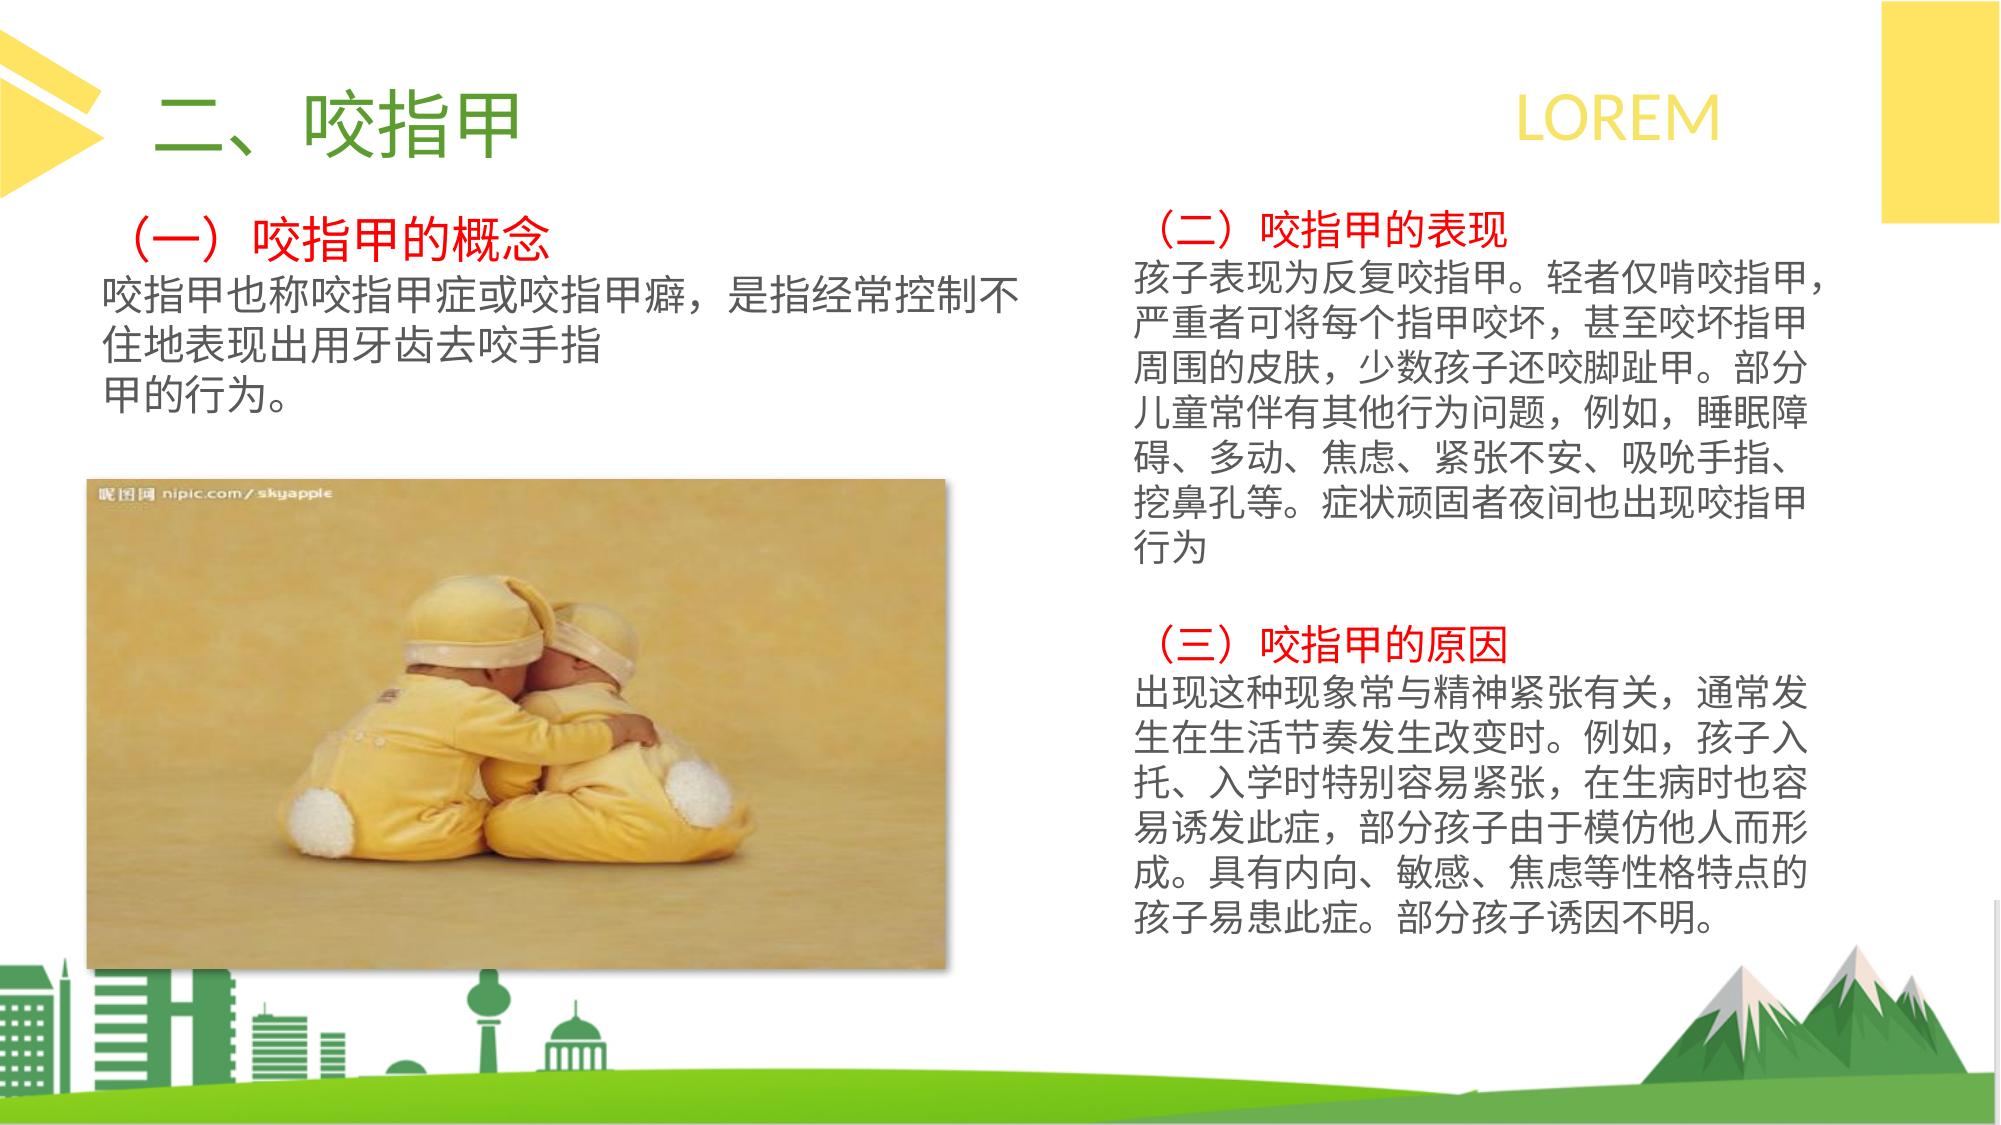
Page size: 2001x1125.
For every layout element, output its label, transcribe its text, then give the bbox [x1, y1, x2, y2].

text_box [0, 29, 102, 115]
text_box 二、咬指甲 [138, 70, 1285, 175]
text_box （一）咬指甲的概念 咬指甲也称咬指甲症或咬指甲癖，是指经常控制不住地表现出用牙齿去咬手指 甲的行为。 [86, 201, 1041, 427]
text_box [1881, 1, 2000, 224]
text_box [85, 478, 947, 897]
picture [0, 900, 2000, 1125]
text_box [0, 77, 105, 199]
text_box LOREM [1499, 61, 1856, 164]
text_box （二）咬指甲的表现 孩子表现为反复咬指甲。轻者仅啃咬指甲，严重者可将每个指甲咬坏，甚至咬坏指甲周围的皮肤，少数孩子还咬脚趾甲。部分儿童常伴有其他行为问题，例如，睡眠障碍、多动、焦虑、紧张不安、吸吮手指、挖鼻孔等。症状顽固者夜间也出现咬指甲行为 （三）咬指甲的原因 出现这种现象常与精神紧张有关，通常发生在生活节奏发生改变时。例如，孩子入托、入学时特别容易紧张，在生病时也容易诱发此症，部分孩子由于模仿他人而形成。具有内向、敏感、焦虑等性格特点的孩子易患此症。部分孩子诱因不明。 [1119, 196, 1827, 897]
